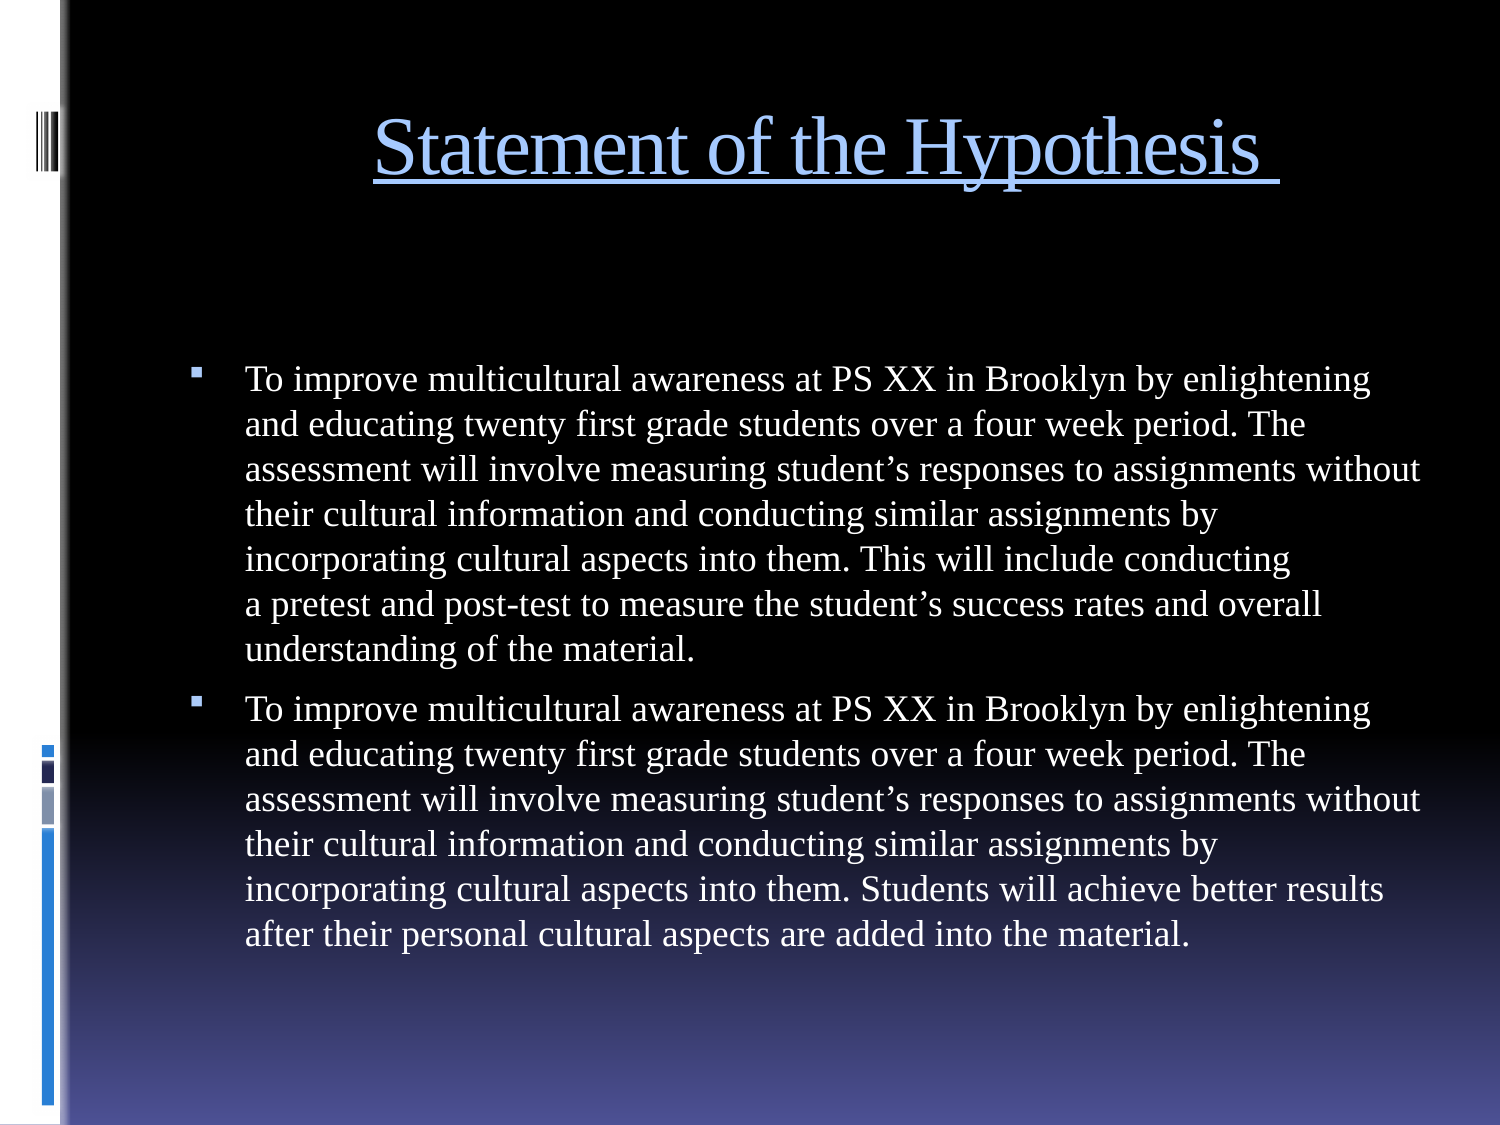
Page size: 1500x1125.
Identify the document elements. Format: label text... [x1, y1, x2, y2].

list To improve multicultural awareness at PS XX in Brooklyn by enlightening and educating twenty first grade students over a four week period. The assessment will involve measuring student’s responses to assignments without their cultural information and conducting similar assignments by incorporating cultural aspects into them. This will include conducting a pretest and post-test to measure the student’s success rates and overall understanding of the material. To improve multicultural awareness at PS XX in Brooklyn by enlightening and educating twenty first grade students over a four week period. The assessment will involve measuring student’s responses to assignments without their cultural information and conducting similar assignments by incorporating cultural aspects into them. Students will achieve better results after their personal cultural aspects are added into the material. [162, 287, 1438, 1038]
title Statement of the Hypothesis [150, 83, 1425, 234]
